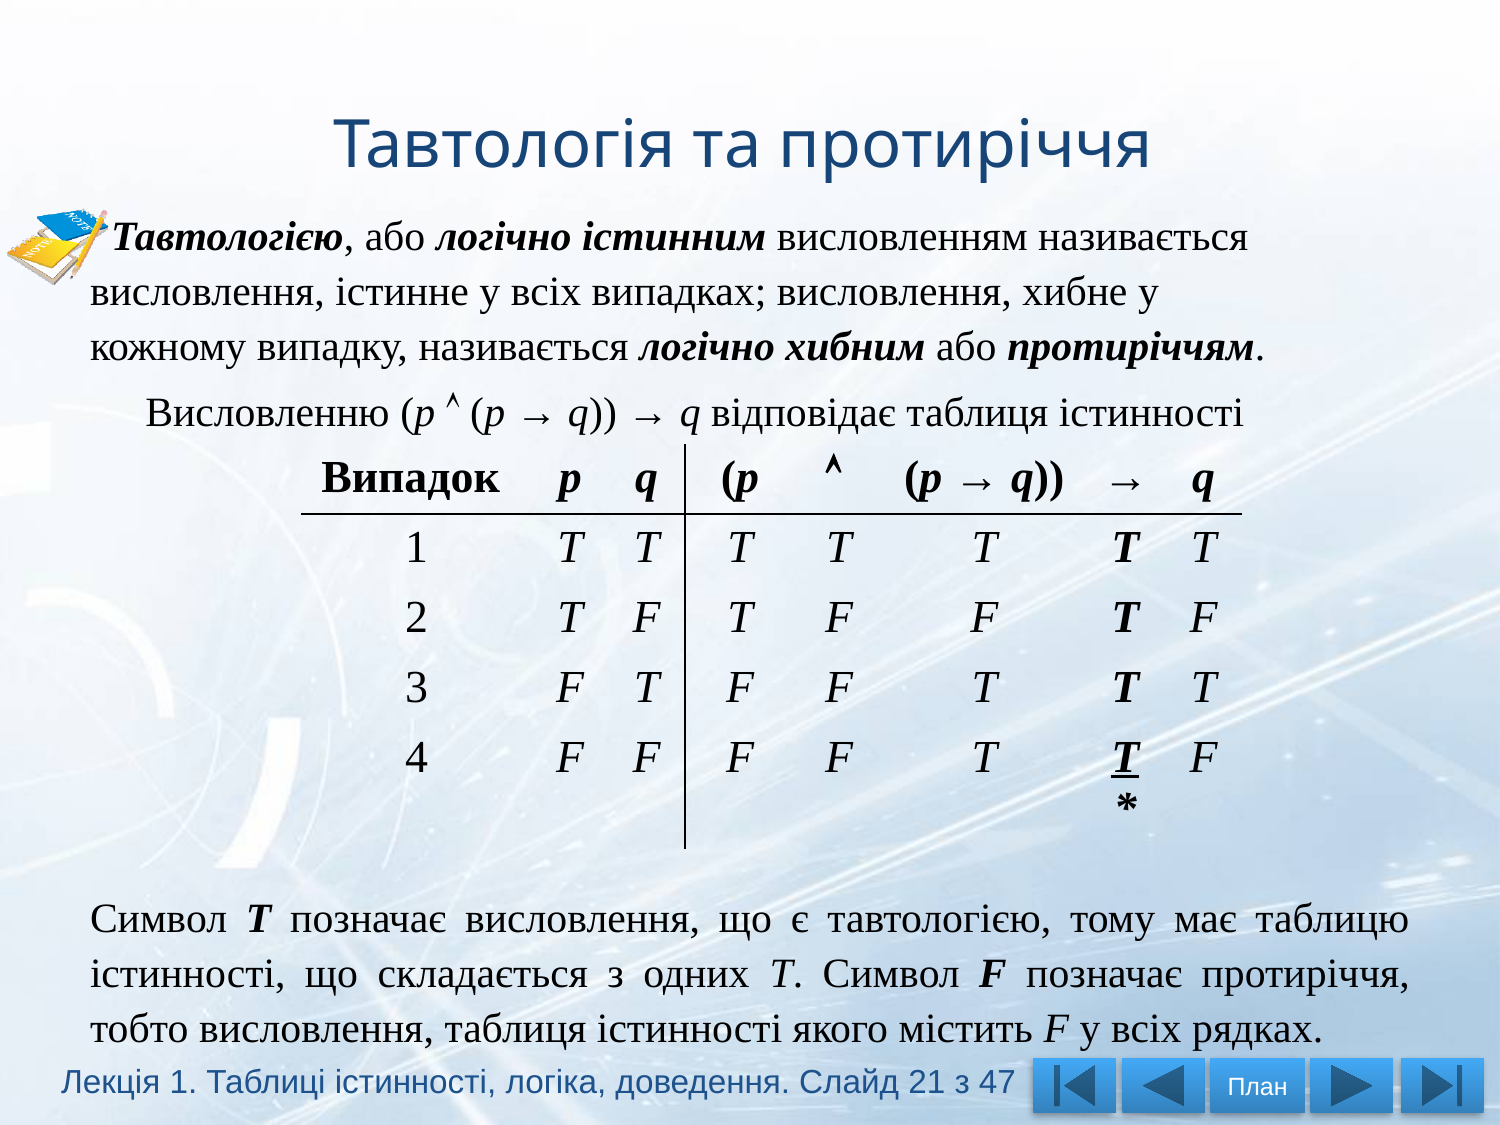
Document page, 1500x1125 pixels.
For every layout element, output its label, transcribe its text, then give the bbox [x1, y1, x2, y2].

table_cell F [608, 584, 684, 654]
table_cell F [883, 584, 1086, 654]
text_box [1033, 1058, 1484, 1114]
table_header (p → q)) [883, 444, 1086, 513]
list Тавтологією, або логічно істинним висловленням називається висловлення, істинне у всіх випадках; висловлення, хибне у кожному випадку, називається логічно хибним або протиріччям. Висловленню (p  (p → q)) → q відповідає таблиця істинності Символ Т позначає висловлення, що є тавтологією, тому має таблицю істинності, що складається з одних Т. Символ F позначає протиріччя, тобто висловлення, таблиця істинності якого містить F у всіх рядках. [75, 196, 1425, 1056]
table_cell 3 [301, 654, 532, 724]
table_cell T [686, 584, 795, 654]
table_cell F [686, 724, 795, 849]
table_cell F [608, 724, 684, 849]
table_cell T [686, 515, 795, 584]
table_cell 1 [301, 515, 532, 584]
table_header → [1086, 444, 1165, 513]
table_cell T [608, 515, 684, 584]
table_cell F [795, 654, 883, 724]
table_cell F [686, 654, 795, 724]
table_cell F [1165, 724, 1242, 849]
table_cell F [532, 724, 608, 849]
table_header q [608, 444, 684, 513]
table_header p [532, 444, 608, 513]
table_cell T [795, 515, 883, 584]
table_cell 4 [301, 724, 532, 849]
table_cell T [1086, 515, 1165, 584]
picture [0, 0, 1500, 1125]
table_cell T [883, 515, 1086, 584]
table_cell T [532, 584, 608, 654]
title Тавтологія та протиріччя [99, 95, 1388, 188]
table_cell F [795, 724, 883, 849]
table_cell 2 [301, 584, 532, 654]
table_header  [795, 444, 883, 513]
table_cell F [532, 654, 608, 724]
table_header Випадок [301, 444, 532, 513]
text_box Лекція 1. Таблиці істинності, логіка, доведення. Слайд 21 з 47 [46, 1052, 1033, 1107]
table_cell T [532, 515, 608, 584]
table_cell T [1165, 515, 1242, 584]
table_cell T [608, 654, 684, 724]
table_cell T [1086, 584, 1165, 654]
table_cell T [883, 724, 1086, 849]
table_cell F [795, 584, 883, 654]
table_header (p [686, 444, 795, 513]
table_cell T [883, 654, 1086, 724]
table_header q [1165, 444, 1242, 513]
table_cell F [1165, 584, 1242, 654]
table_cell T [1165, 654, 1242, 724]
table_cell T * [1086, 724, 1165, 849]
table_cell T [1086, 654, 1165, 724]
